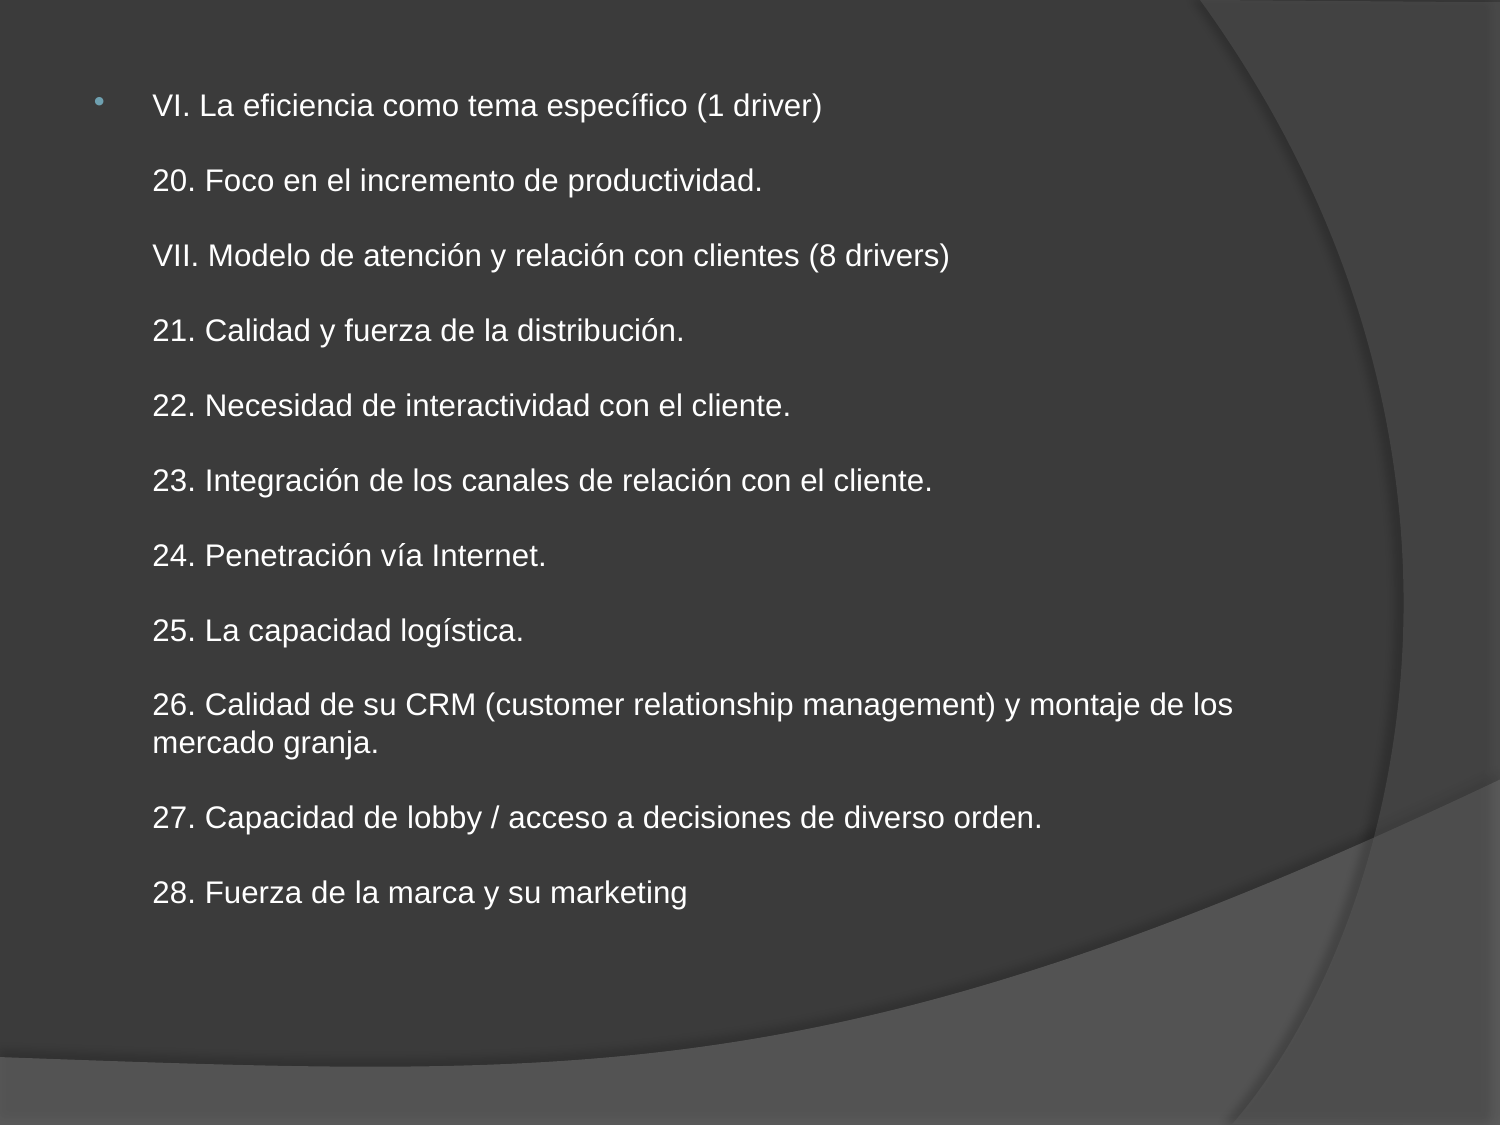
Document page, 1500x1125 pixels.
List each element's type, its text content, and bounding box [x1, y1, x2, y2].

list VI. La eficiencia como tema específico (1 driver) 20. Foco en el incremento de productividad. VII. Modelo de atención y relación con clientes (8 drivers) 21. Calidad y fuerza de la distribución. 22. Necesidad de interactividad con el cliente. 23. Integración de los canales de relación con el cliente. 24. Penetración vía Internet. 25. La capacidad logística. 26. Calidad de su CRM (customer relationship management) y montaje de los mercado granja. 27. Capacidad de lobby / acceso a decisiones de diverso orden. 28. Fuerza de la marca y su marketing [75, 78, 1300, 1005]
